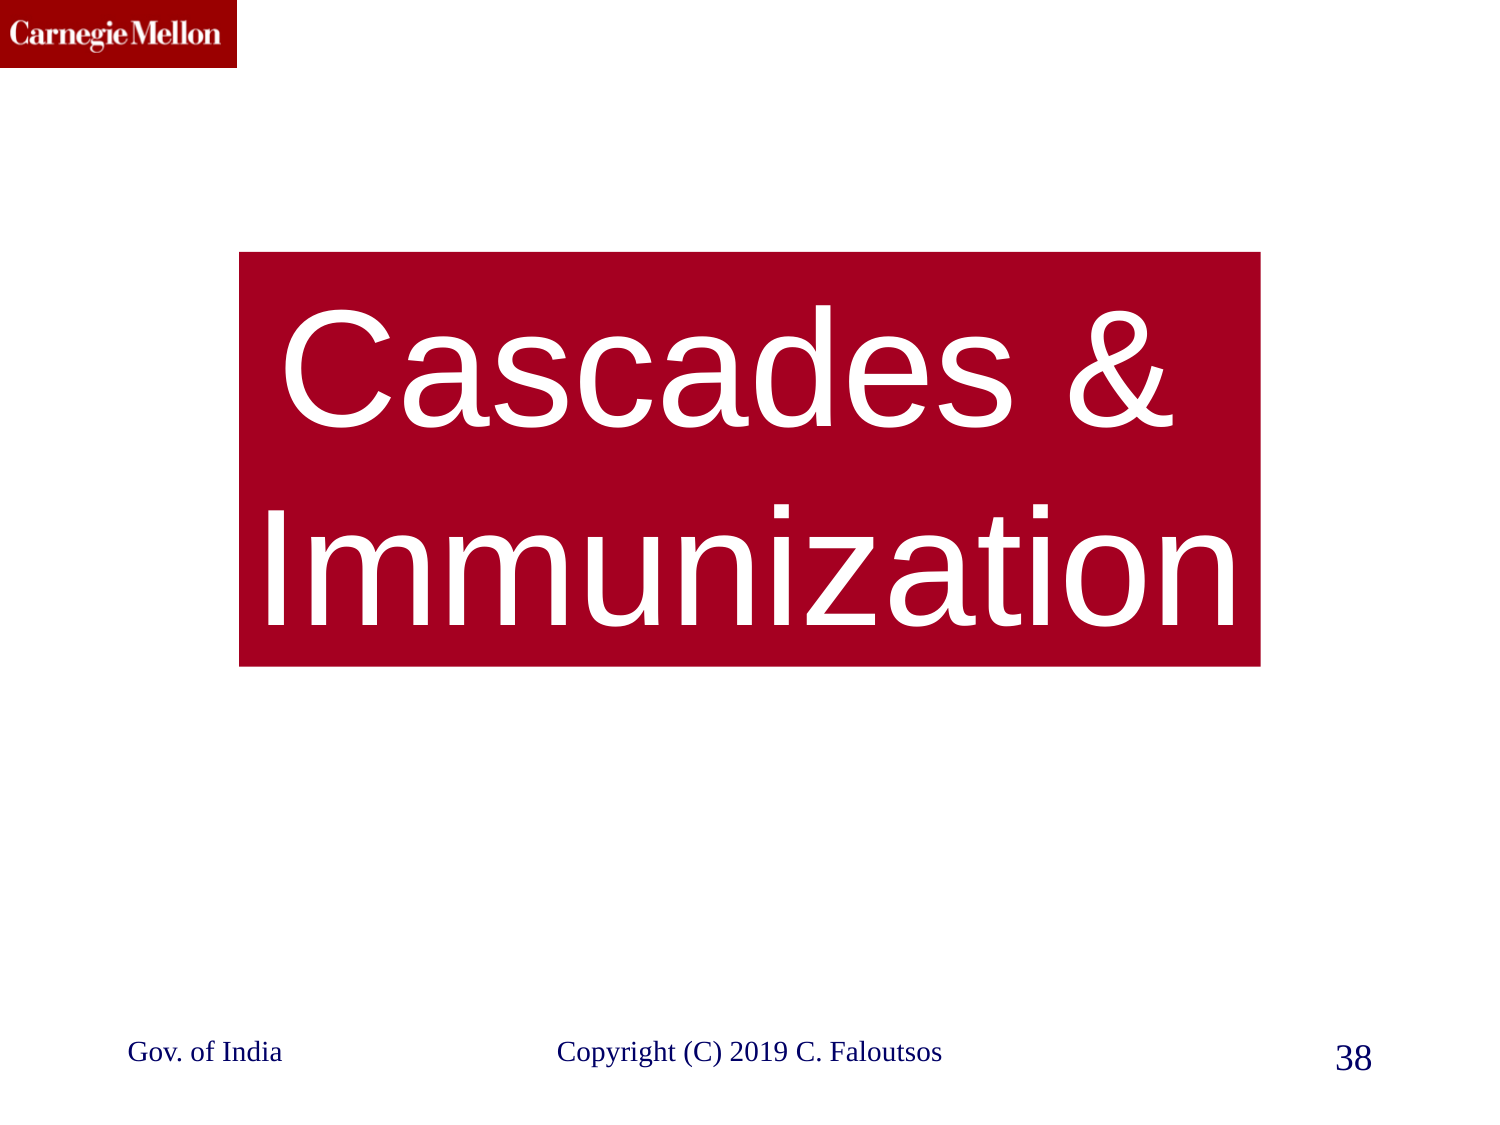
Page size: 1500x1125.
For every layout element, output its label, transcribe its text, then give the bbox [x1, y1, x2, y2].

slide_number Gov. of India [112, 1024, 426, 1101]
footer Copyright (C) 2019 C. Faloutsos [512, 1024, 988, 1101]
text_box Cascades & Immunization [239, 251, 1261, 667]
picture [0, 0, 237, 68]
slide_number 38 [1074, 1024, 1388, 1101]
